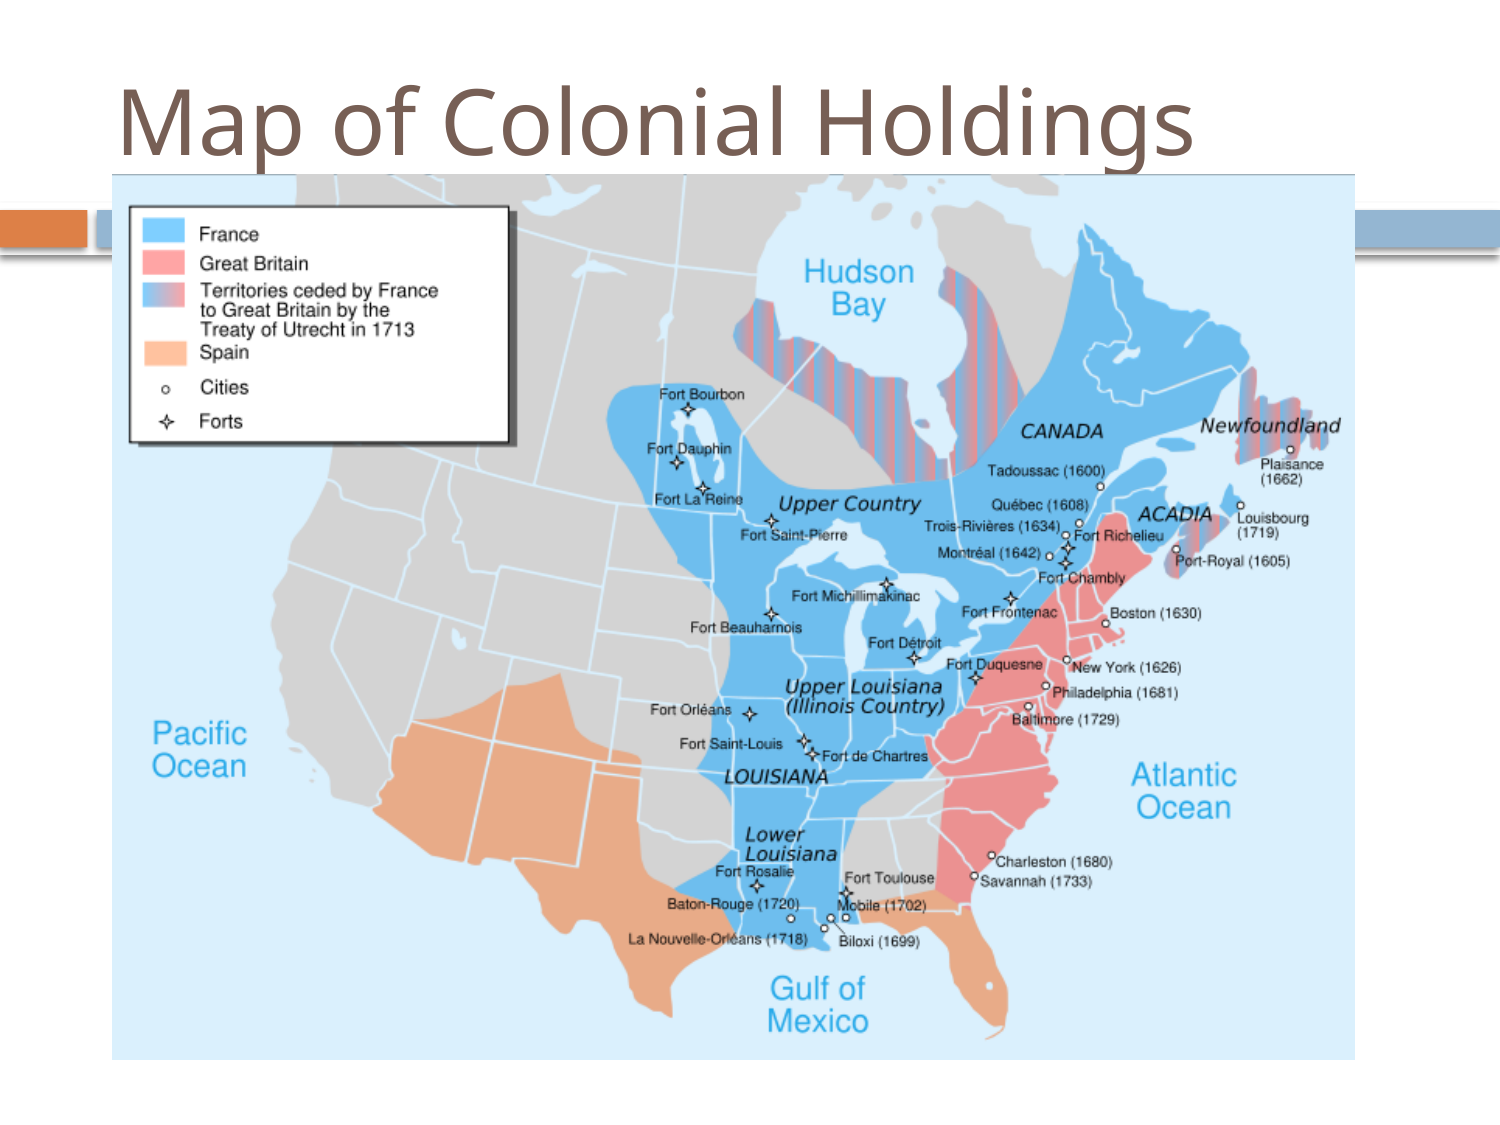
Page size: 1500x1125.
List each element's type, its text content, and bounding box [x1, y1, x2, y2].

title Map of Colonial Holdings [100, 37, 1438, 200]
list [112, 174, 1355, 1061]
